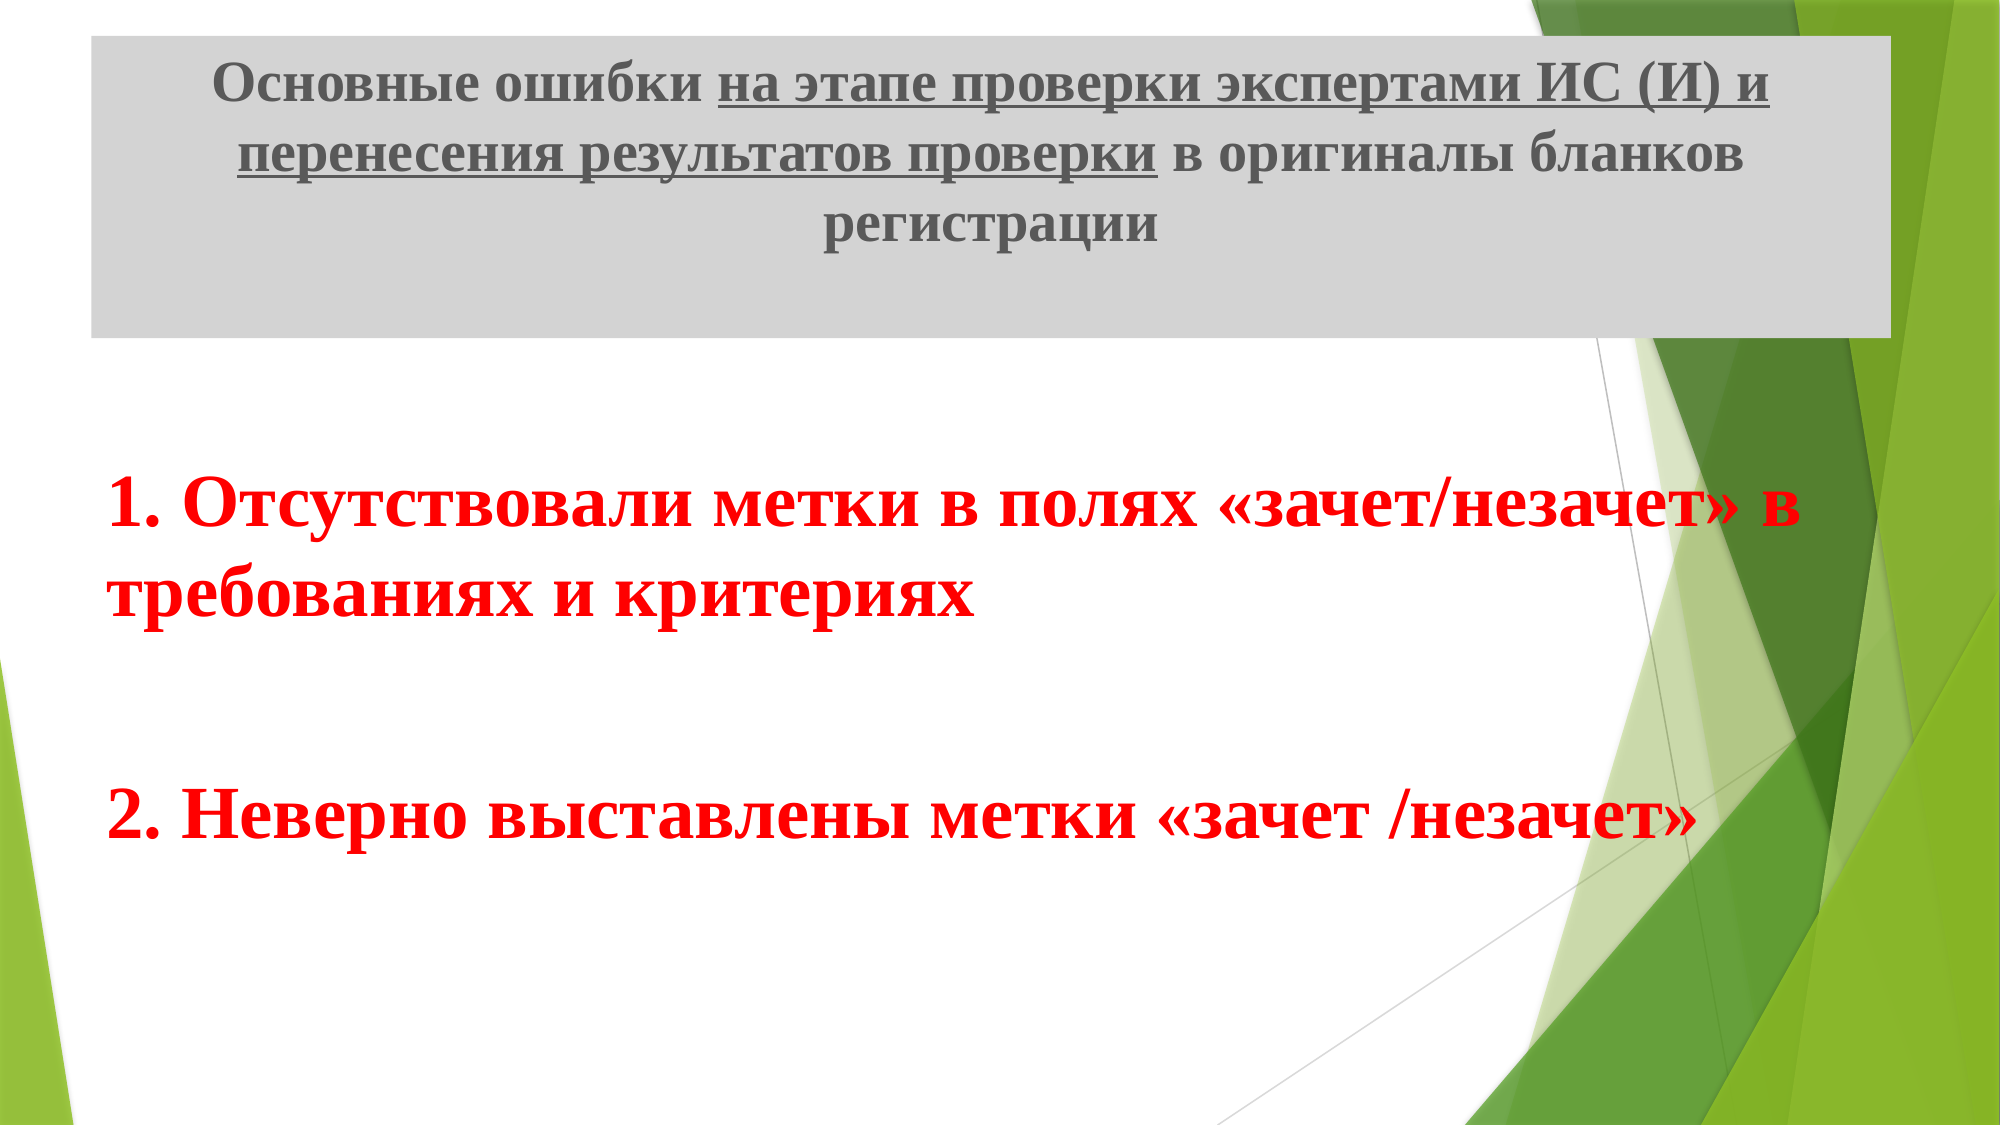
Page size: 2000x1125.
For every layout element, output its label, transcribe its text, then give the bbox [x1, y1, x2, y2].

list 1. Отсутствовали метки в полях «зачет/незачет» в требованиях и критериях 2. Неверно выставлены метки «зачет /незачет» [91, 444, 1891, 924]
title Основные ошибки на этапе проверки экспертами ИС (И) и перенесения результатов проверки в оригиналы бланков регистрации [91, 35, 1891, 339]
